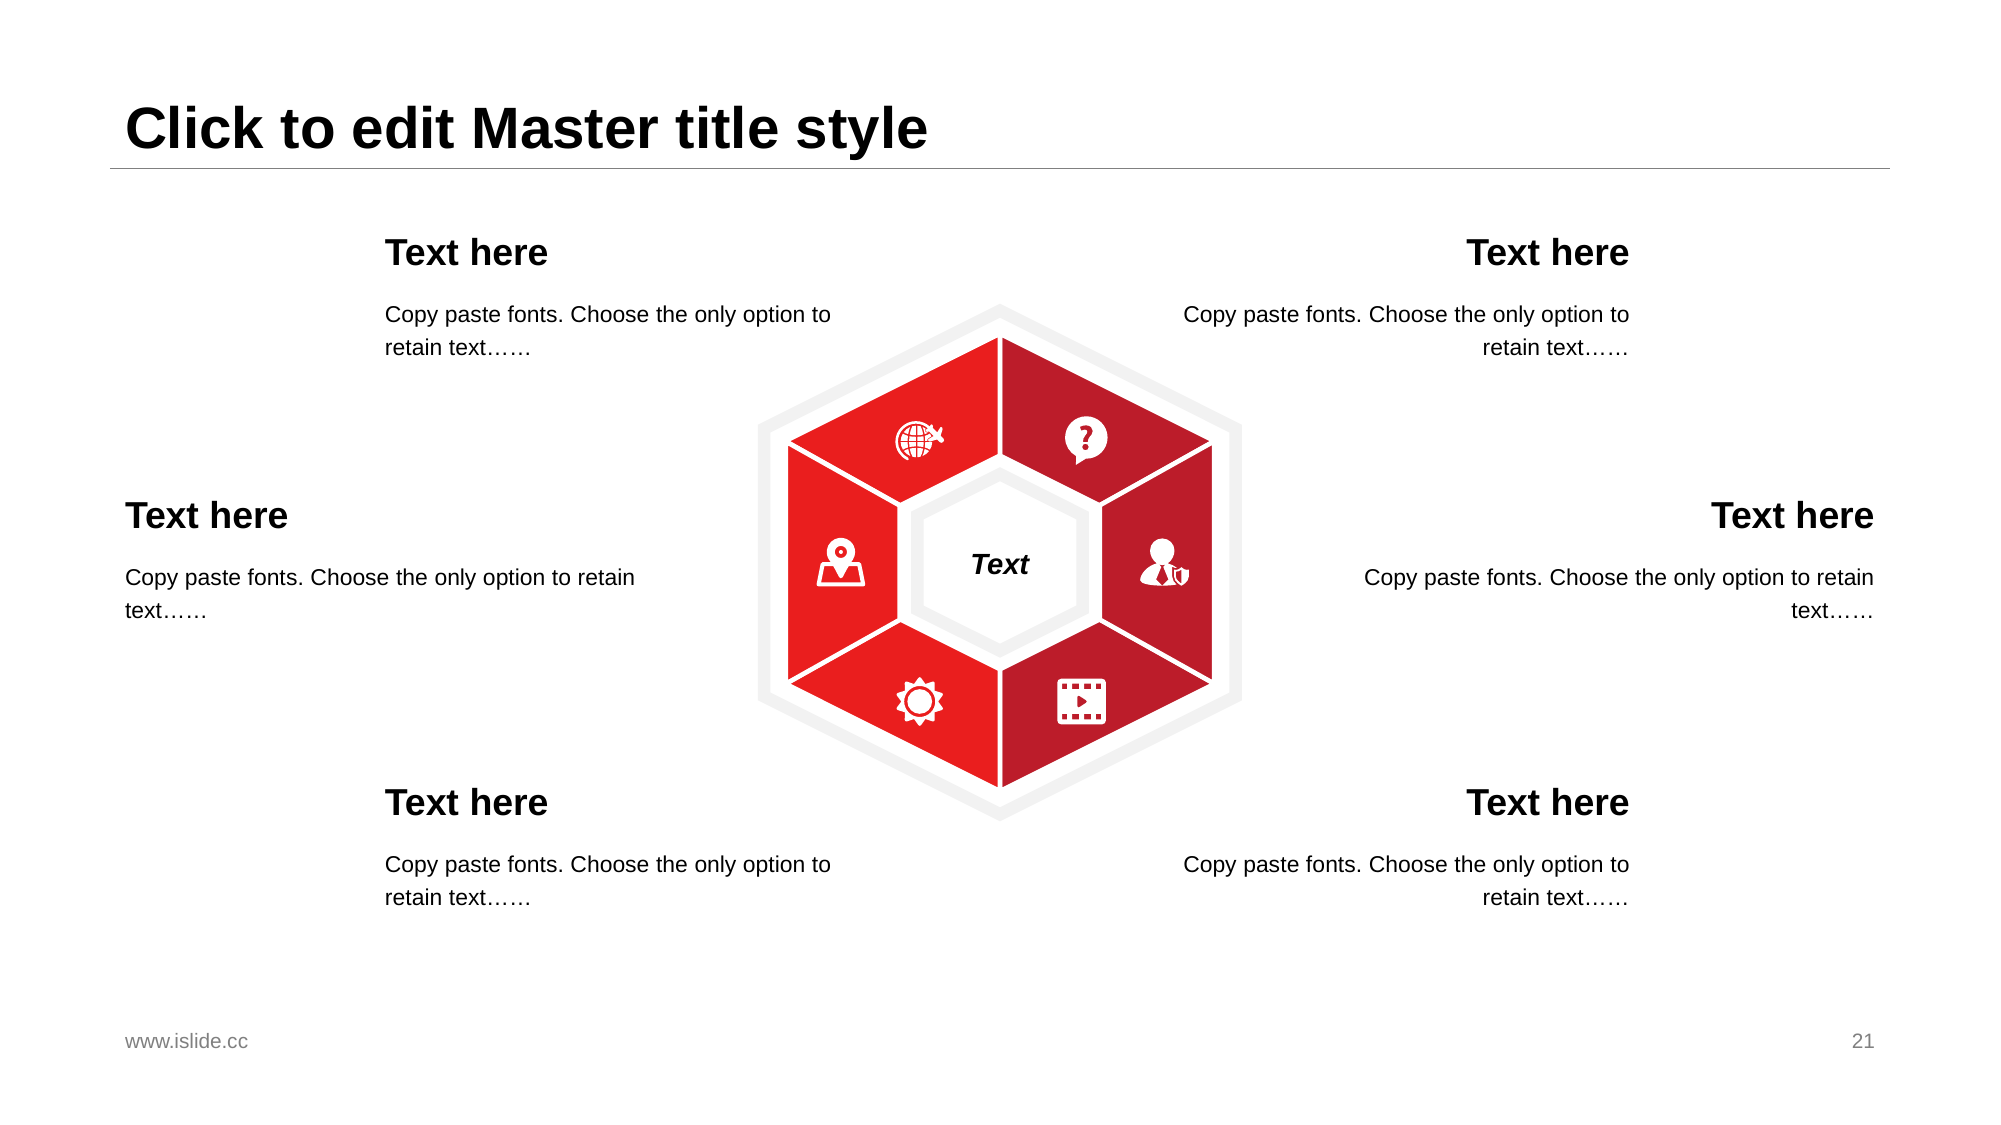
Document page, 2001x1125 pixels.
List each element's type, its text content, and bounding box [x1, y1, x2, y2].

title Click to edit Master title style [109, 0, 1890, 169]
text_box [109, 214, 1890, 934]
slide_number 21 [1412, 1023, 1890, 1058]
footer www.islide.cc [109, 1023, 790, 1058]
